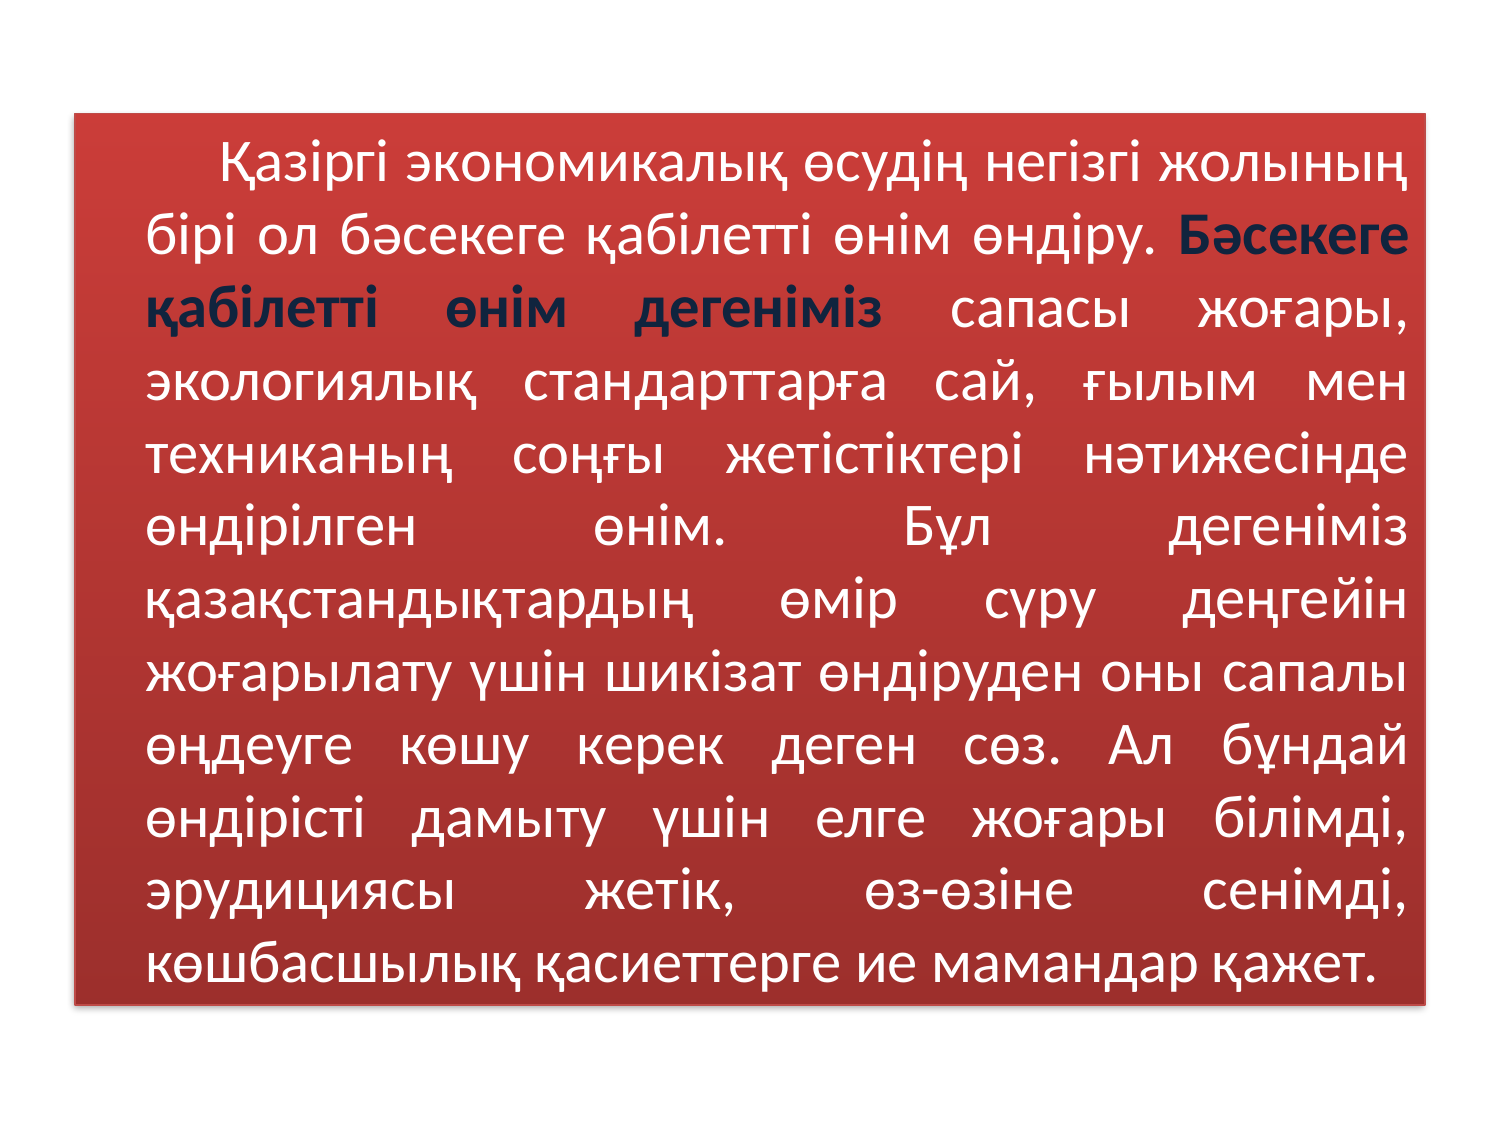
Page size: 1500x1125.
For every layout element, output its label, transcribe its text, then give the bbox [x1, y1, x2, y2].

list Қазіргі экономикалық өсудің негізгі жолының бірі ол бәсекеге қабілетті өнім өндіру. Бәсекеге қабілетті өнім дегеніміз сапасы жоғары, экологиялық стандарттарға сай, ғылым мен техниканың соңғы жетістіктері нәтижесінде өндірілген өнім. Бұл дегеніміз қазақстандықтардың өмір сүру деңгейін жоғарылату үшін шикізат өндіруден оны сапалы өңдеуге көшу керек деген сөз. Ал бұндай өндірісті дамыту үшін елге жоғары білімді, эрудициясы жетік, өз-өзіне сенімді, көшбасшылық қасиеттерге ие мамандар қажет. [74, 113, 1426, 1006]
